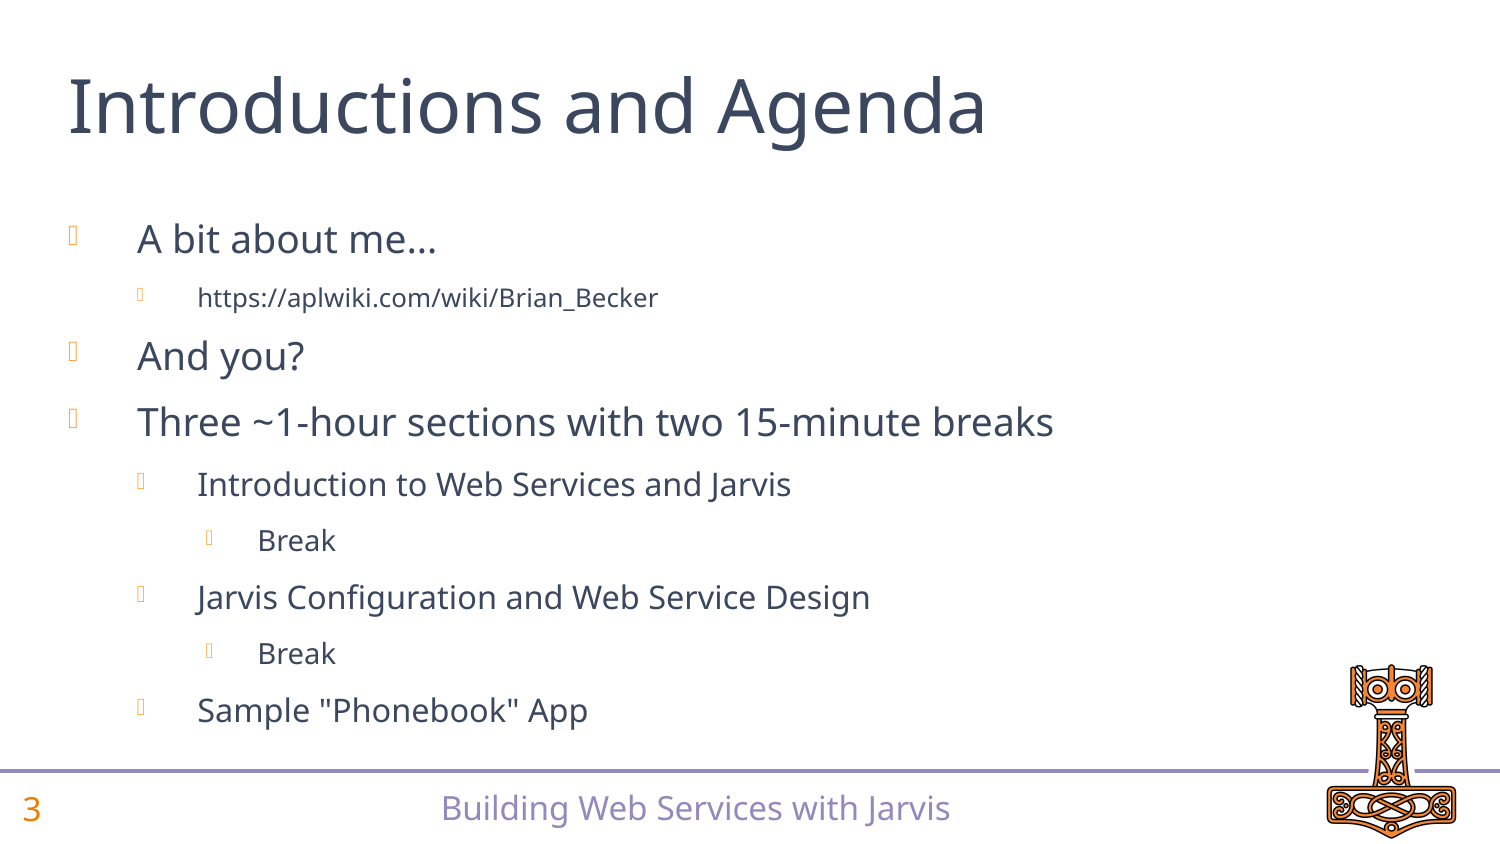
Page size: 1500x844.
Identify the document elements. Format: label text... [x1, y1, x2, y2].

list A bit about me… https://aplwiki.com/wiki/Brian_Becker And you? Three ~1-hour sections with two 15-minute breaks Introduction to Web Services and Jarvis Break Jarvis Configuration and Web Service Design Break Sample "Phonebook" App [53, 207, 1447, 740]
title Introductions and Agenda [53, 43, 1203, 157]
picture [1320, 655, 1461, 844]
